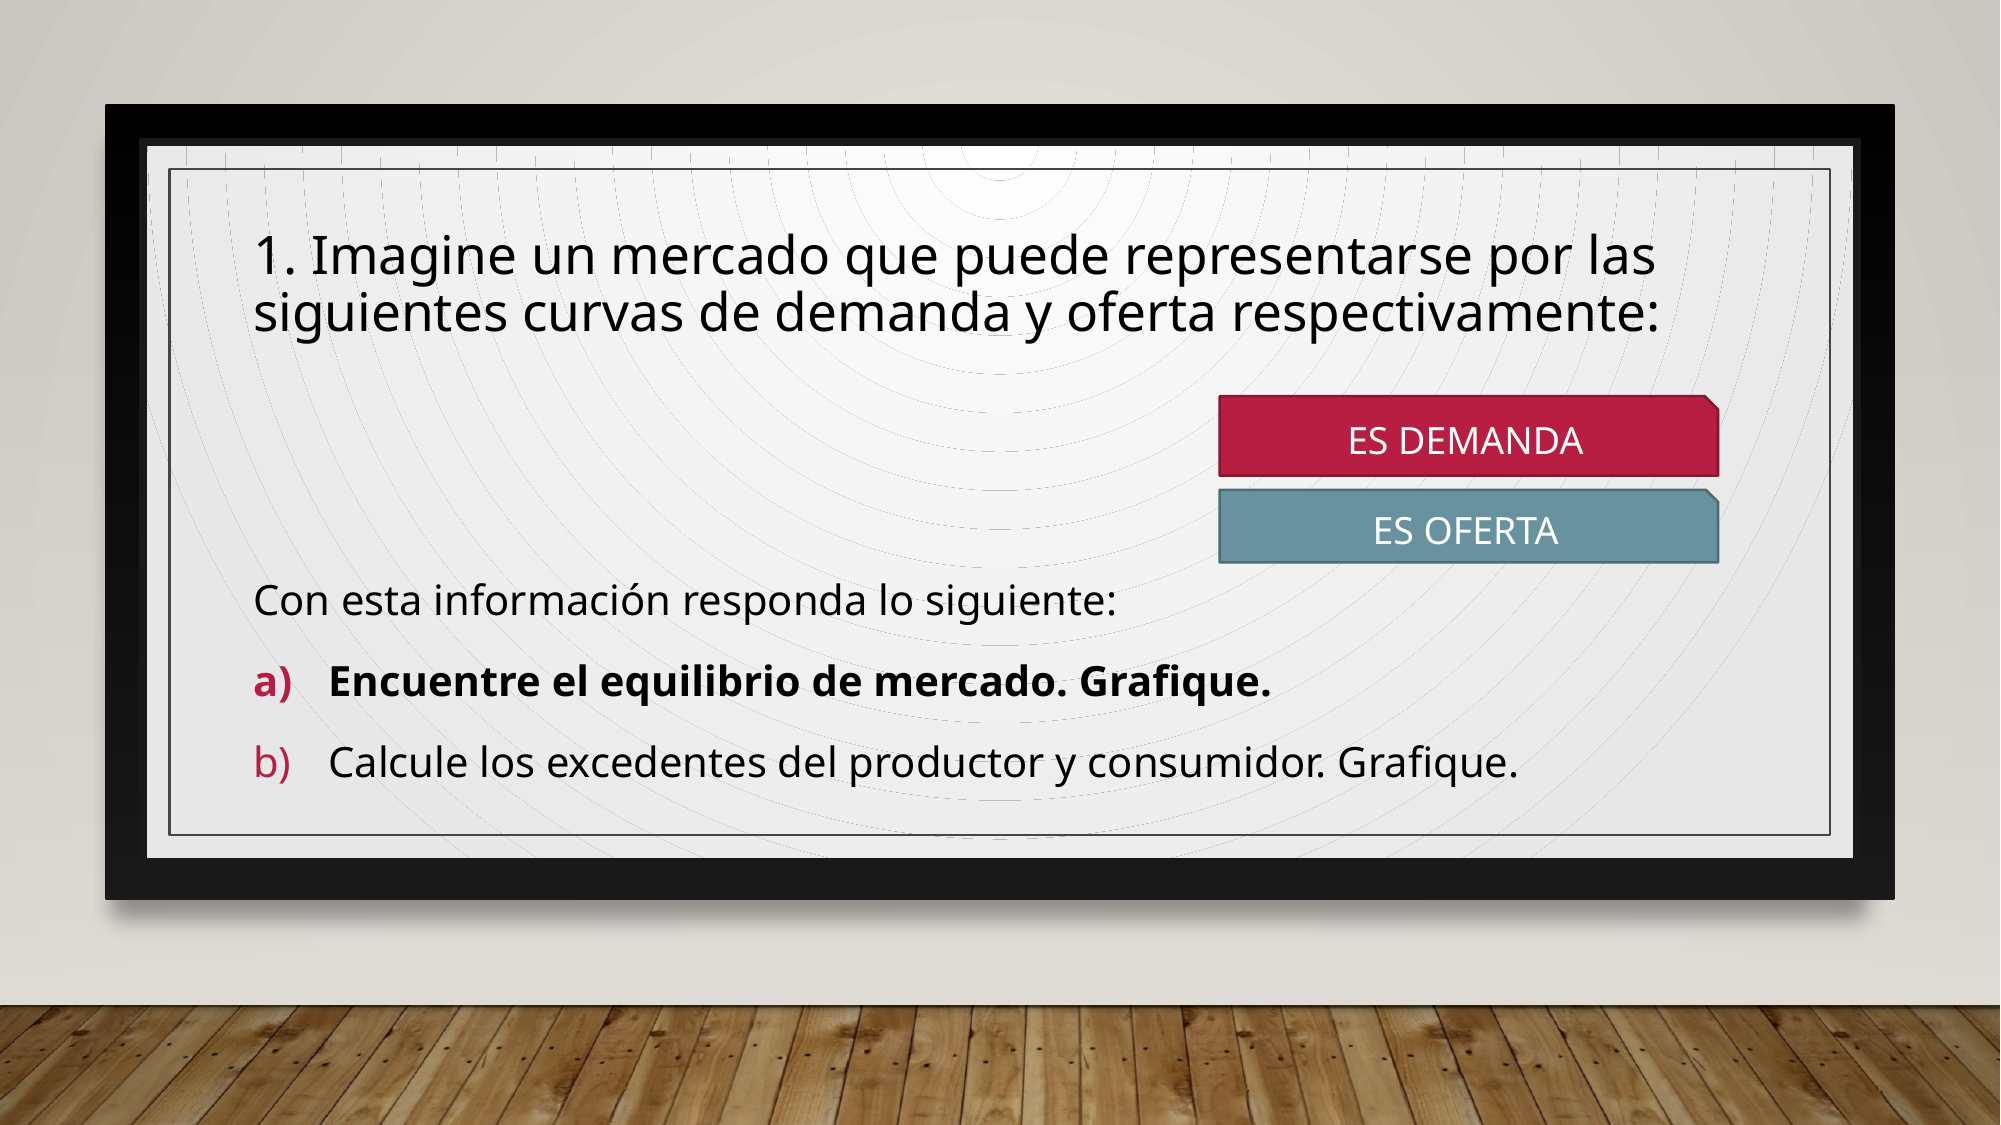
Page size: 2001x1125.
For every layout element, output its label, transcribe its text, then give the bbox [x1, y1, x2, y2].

picture [0, 1004, 2000, 1125]
text_box [0, 0, 2000, 330]
title 1. Imagine un mercado que puede representarse por las siguientes curvas de demanda y oferta respectivamente: [238, 203, 1781, 368]
text_box [105, 104, 1895, 900]
text_box [142, 141, 1858, 863]
text_box ES OFERTA [1218, 488, 1720, 564]
text_box ES DEMANDA [1218, 394, 1720, 477]
text_box [0, 330, 2000, 1004]
text_box [168, 168, 1831, 836]
